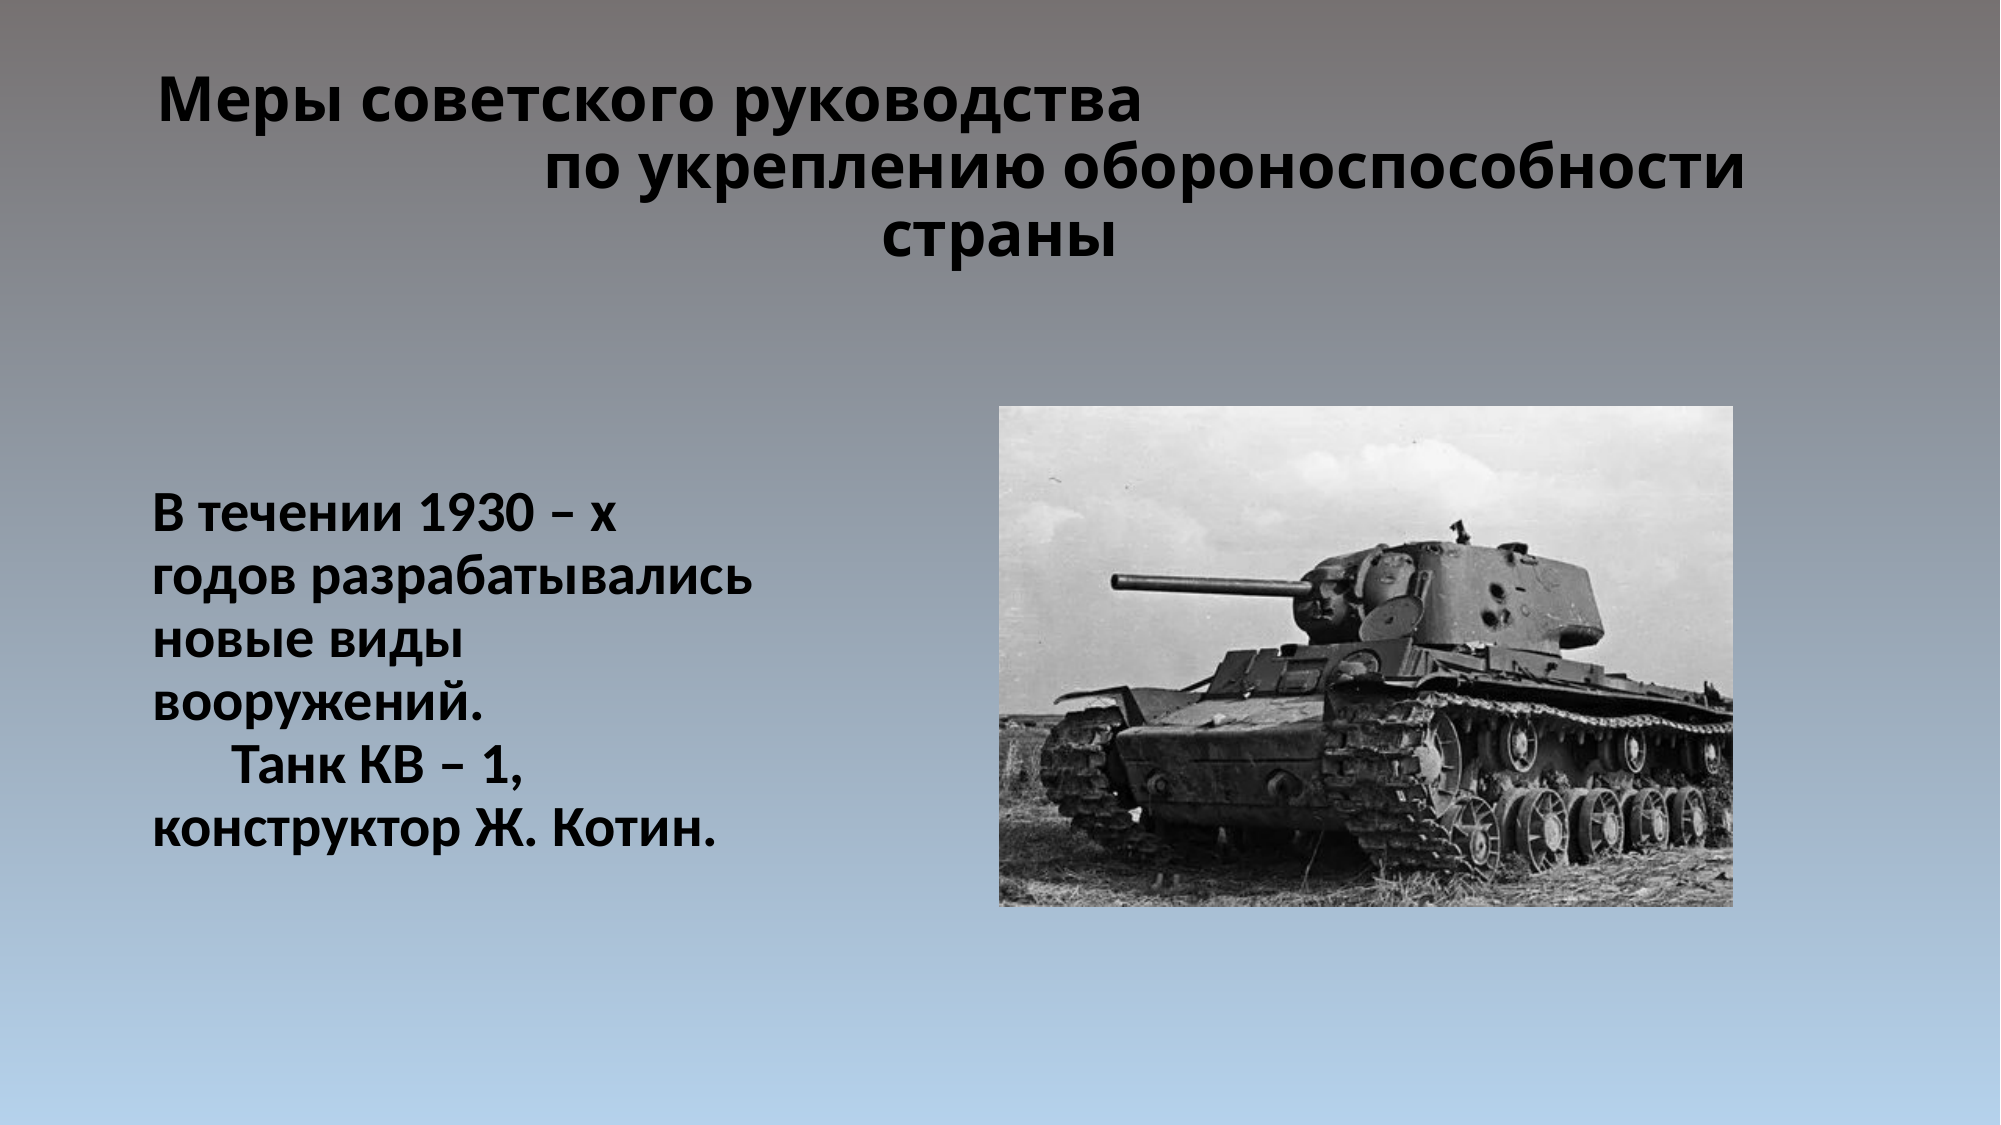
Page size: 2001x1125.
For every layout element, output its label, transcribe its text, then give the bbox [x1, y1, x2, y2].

title Меры советского руководства по укреплению обороноспособности страны [137, 59, 1863, 278]
list В течении 1930 – х годов разрабатывались новые виды вооружений. Танк КВ – 1, конструктор Ж. Котин. [137, 299, 780, 1014]
picture [999, 406, 1733, 907]
